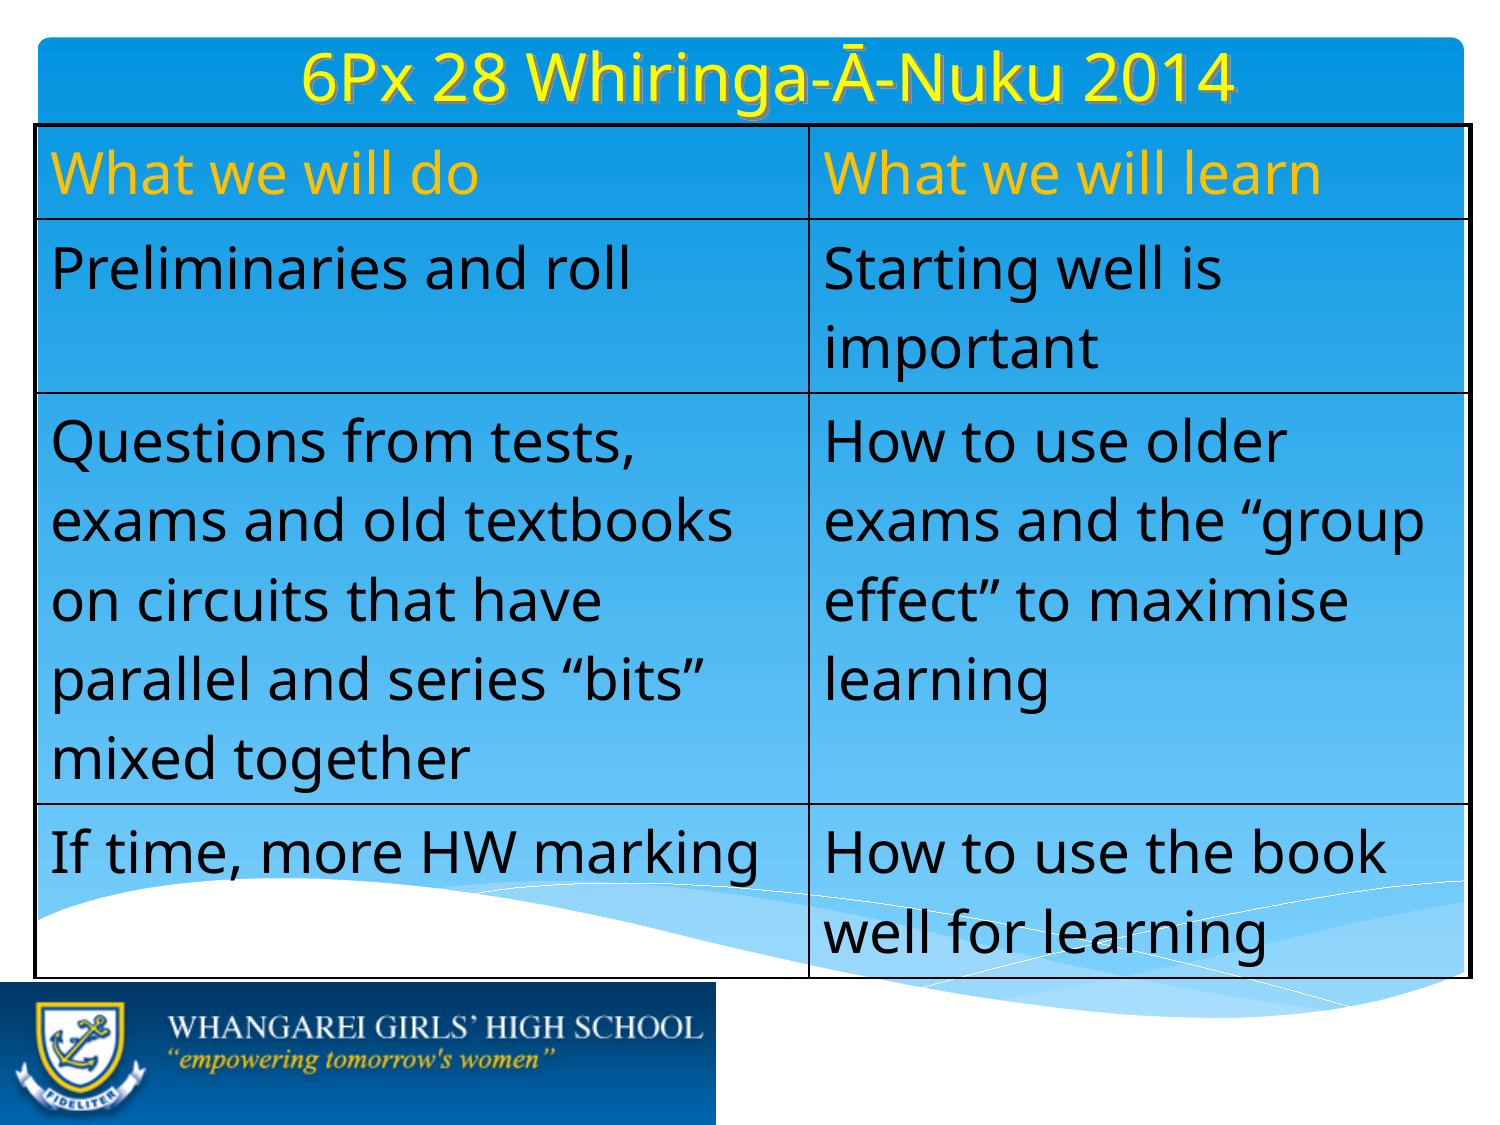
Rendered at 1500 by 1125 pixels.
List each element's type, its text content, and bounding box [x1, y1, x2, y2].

table_cell Questions from tests, exams and old textbooks on circuits that have parallel and series “bits” mixed together [37, 394, 808, 803]
table_header What we will do [37, 127, 808, 218]
text_box 6Px 28 Whiringa-Ā-Nuku 2014 [162, 24, 1375, 123]
table_cell If time, more HW marking [37, 805, 808, 977]
picture [0, 982, 716, 1125]
table_cell Starting well is important [810, 220, 1468, 392]
table_cell Preliminaries and roll [37, 220, 808, 392]
table_cell How to use older exams and the “group effect” to maximise learning [810, 394, 1468, 803]
table_cell How to use the book well for learning [810, 805, 1468, 977]
table_header What we will learn [810, 127, 1468, 218]
